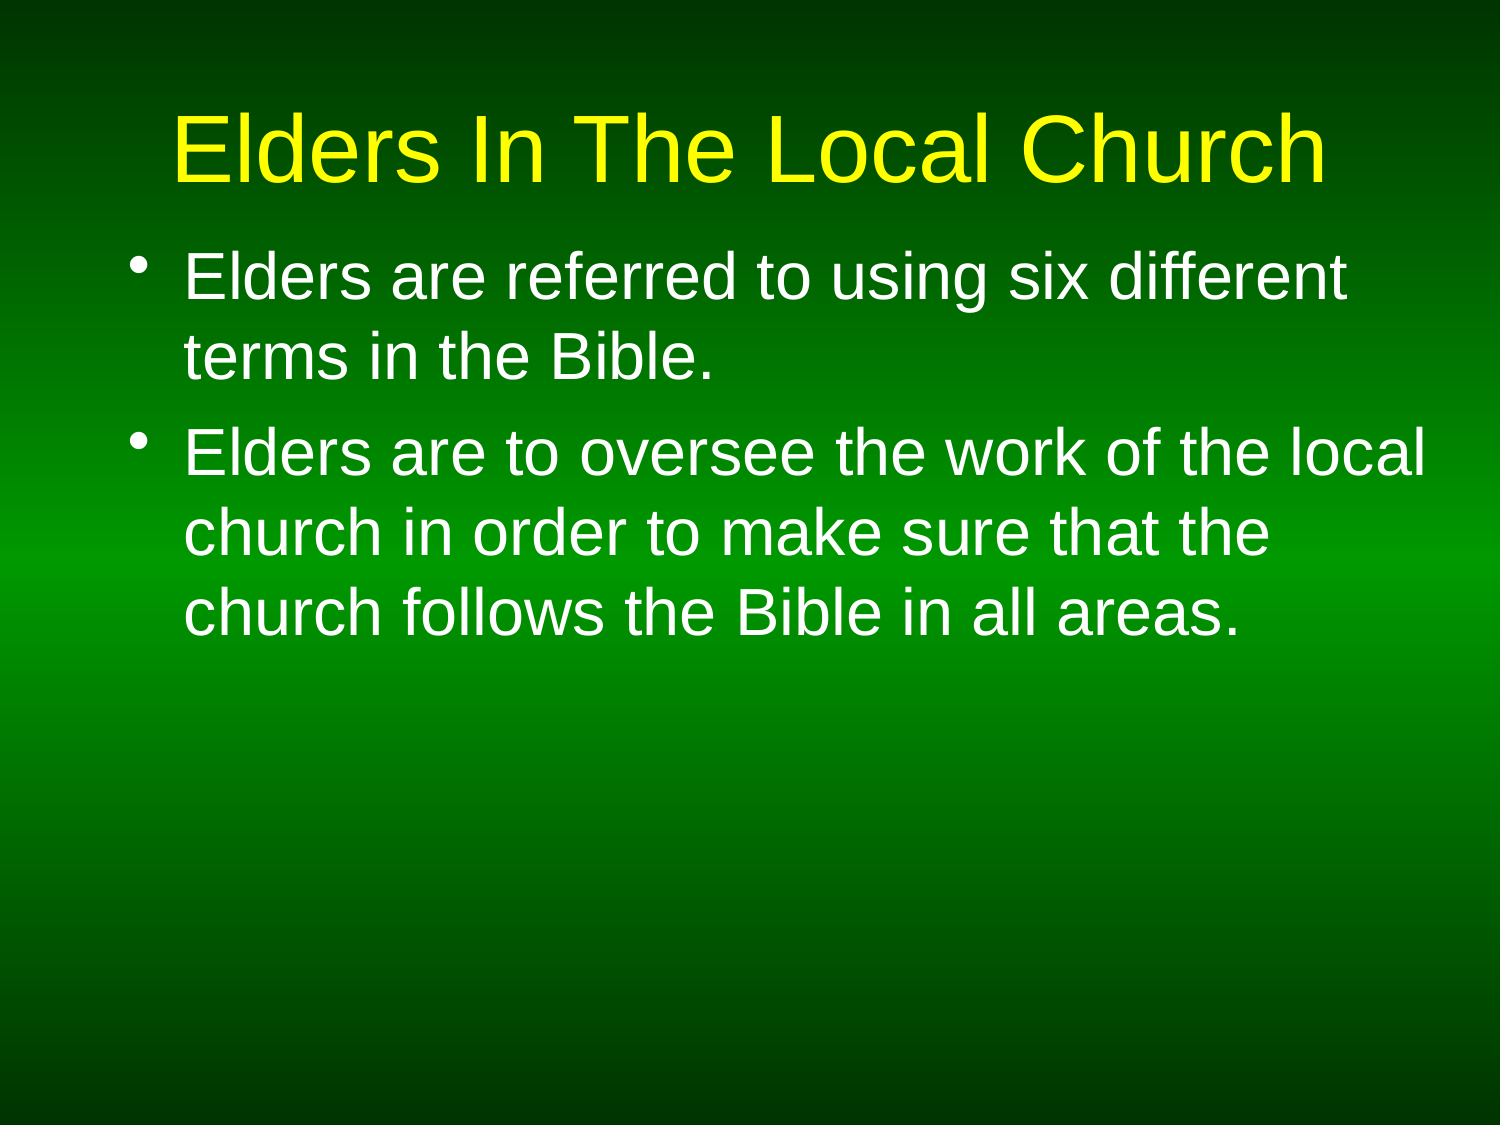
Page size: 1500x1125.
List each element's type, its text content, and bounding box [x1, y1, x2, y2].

title Elders In The Local Church [37, 50, 1463, 238]
list Elders are referred to using six different terms in the Bible. Elders are to oversee the work of the local church in order to make sure that the church follows the Bible in all areas. [112, 224, 1463, 1088]
